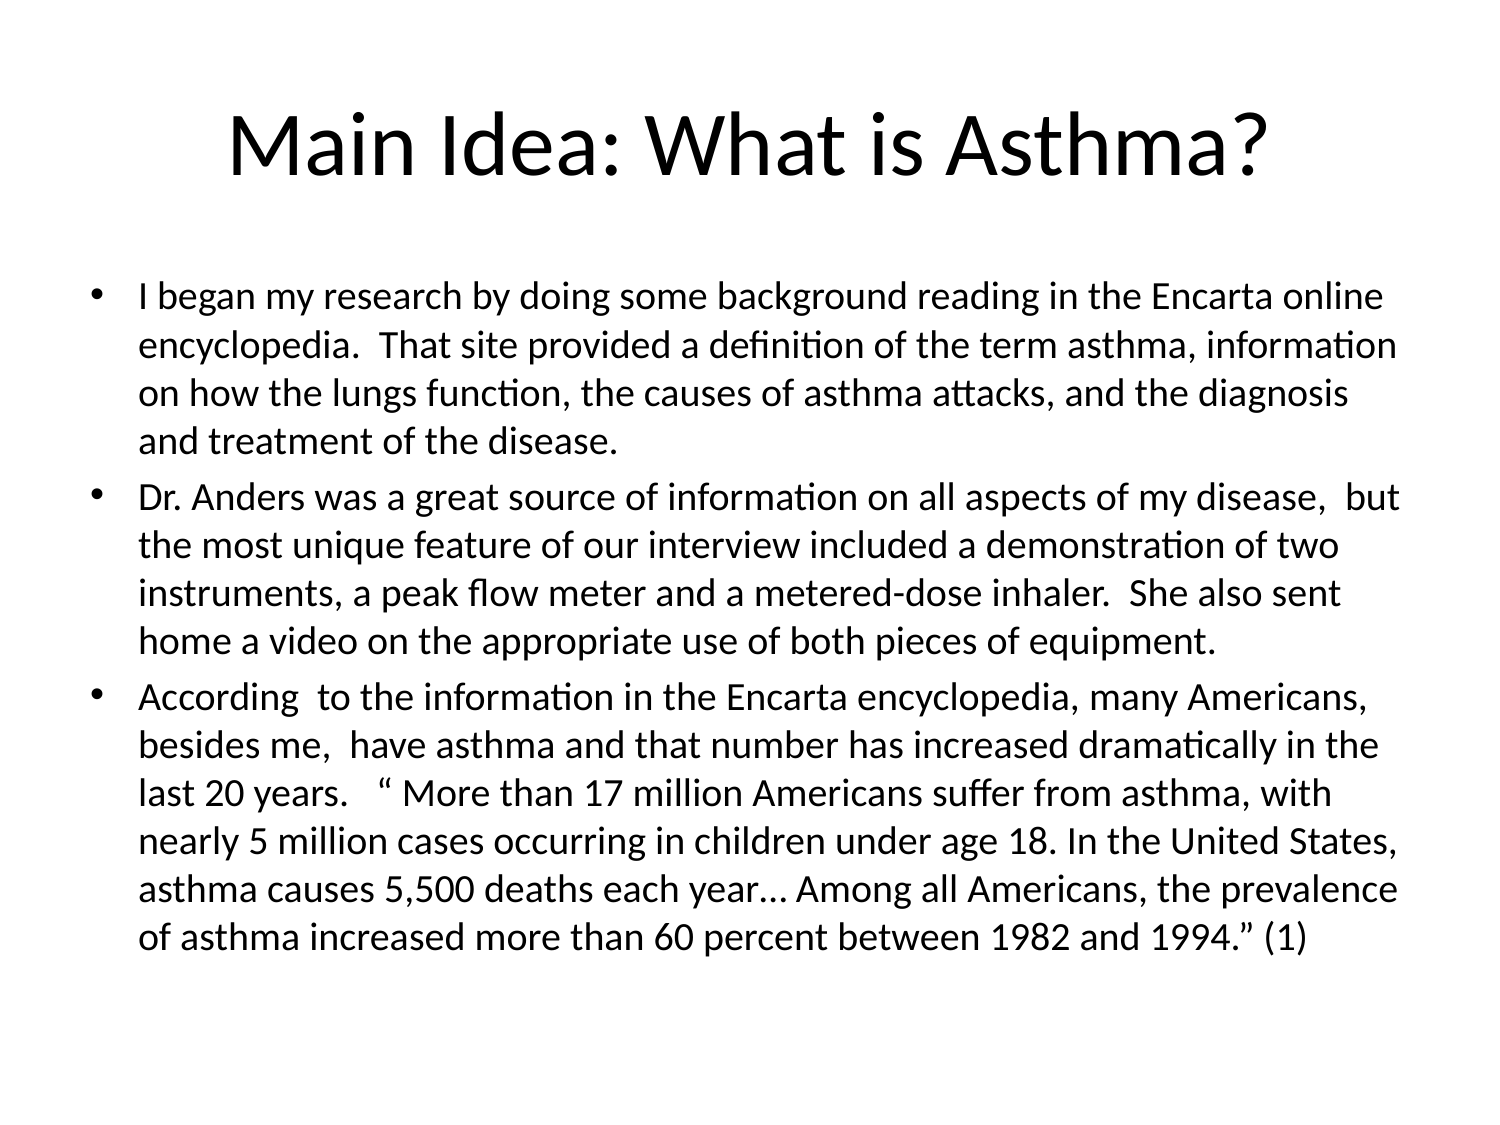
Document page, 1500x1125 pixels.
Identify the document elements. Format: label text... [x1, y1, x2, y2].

title Main Idea: What is Asthma? [75, 45, 1425, 233]
list I began my research by doing some background reading in the Encarta online encyclopedia. That site provided a definition of the term asthma, information on how the lungs function, the causes of asthma attacks, and the diagnosis and treatment of the disease. Dr. Anders was a great source of information on all aspects of my disease, but the most unique feature of our interview included a demonstration of two instruments, a peak flow meter and a metered-dose inhaler. She also sent home a video on the appropriate use of both pieces of equipment. According to the information in the Encarta encyclopedia, many Americans, besides me, have asthma and that number has increased dramatically in the last 20 years. “ More than 17 million Americans suffer from asthma, with nearly 5 million cases occurring in children under age 18. In the United States, asthma causes 5,500 deaths each year… Among all Americans, the prevalence of asthma increased more than 60 percent between 1982 and 1994.” (1) [75, 262, 1425, 1005]
